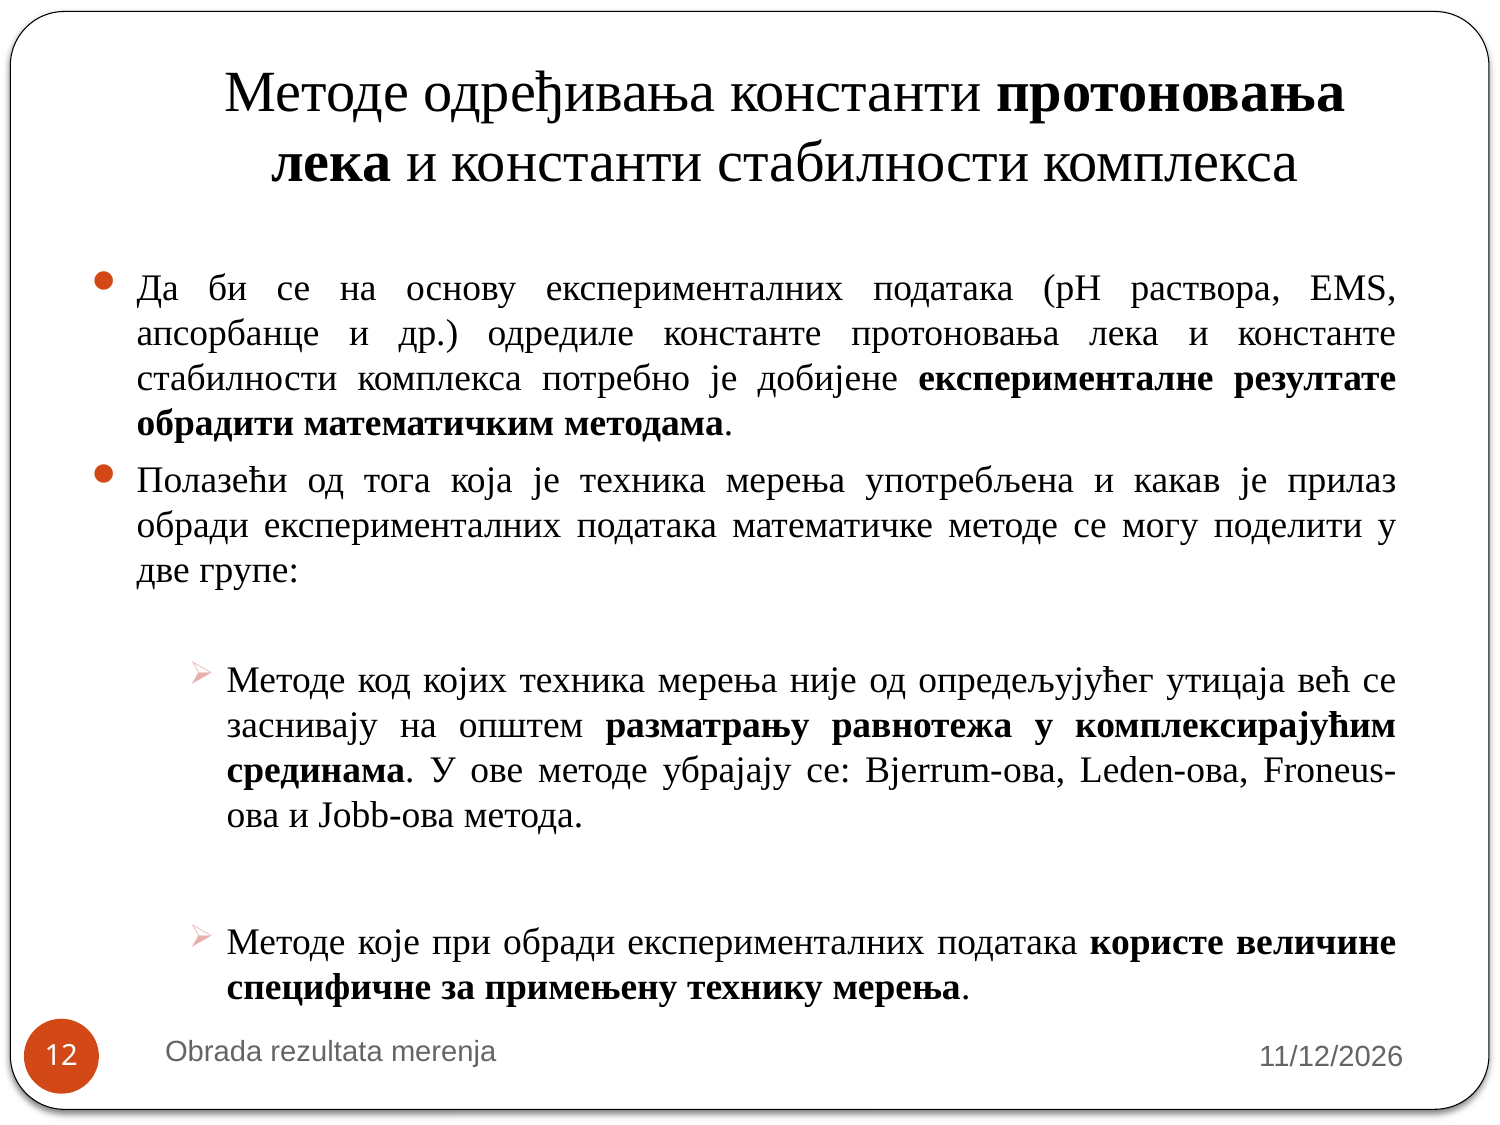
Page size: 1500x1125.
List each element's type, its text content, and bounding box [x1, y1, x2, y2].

slide_number 12 [23, 1018, 99, 1094]
title Методе одређивања константи протоновања лека и константи стабилности комплекса [147, 54, 1423, 209]
list Да би се на основу експерименталних података (pH раствора, EMS, апсорбанце и др.) одредиле константе протоновања лека и константе стабилности комплекса потребно је добијене експерименталне резултате обрадити математичким методама. Полазећи од тога која је техника мерења употребљена и какав је прилаз обради експерименталних података математичке методе се могу поделити у две групе: Методе код којих техника мерења није од опредељујућег утицаја већ се заснивају на општем разматрању равнотежа у комплексирајућим срединама. У ове методе убрајају се: Bjerrum-ова, Leden-ова, Froneus-ова и Jobb-ова метода. Методе које при обради експерименталних података користе величине специфичне за примењену технику мерења. [76, 255, 1412, 988]
footer Obrada rezultata merenja [150, 1012, 800, 1088]
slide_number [1012, 1015, 1419, 1094]
